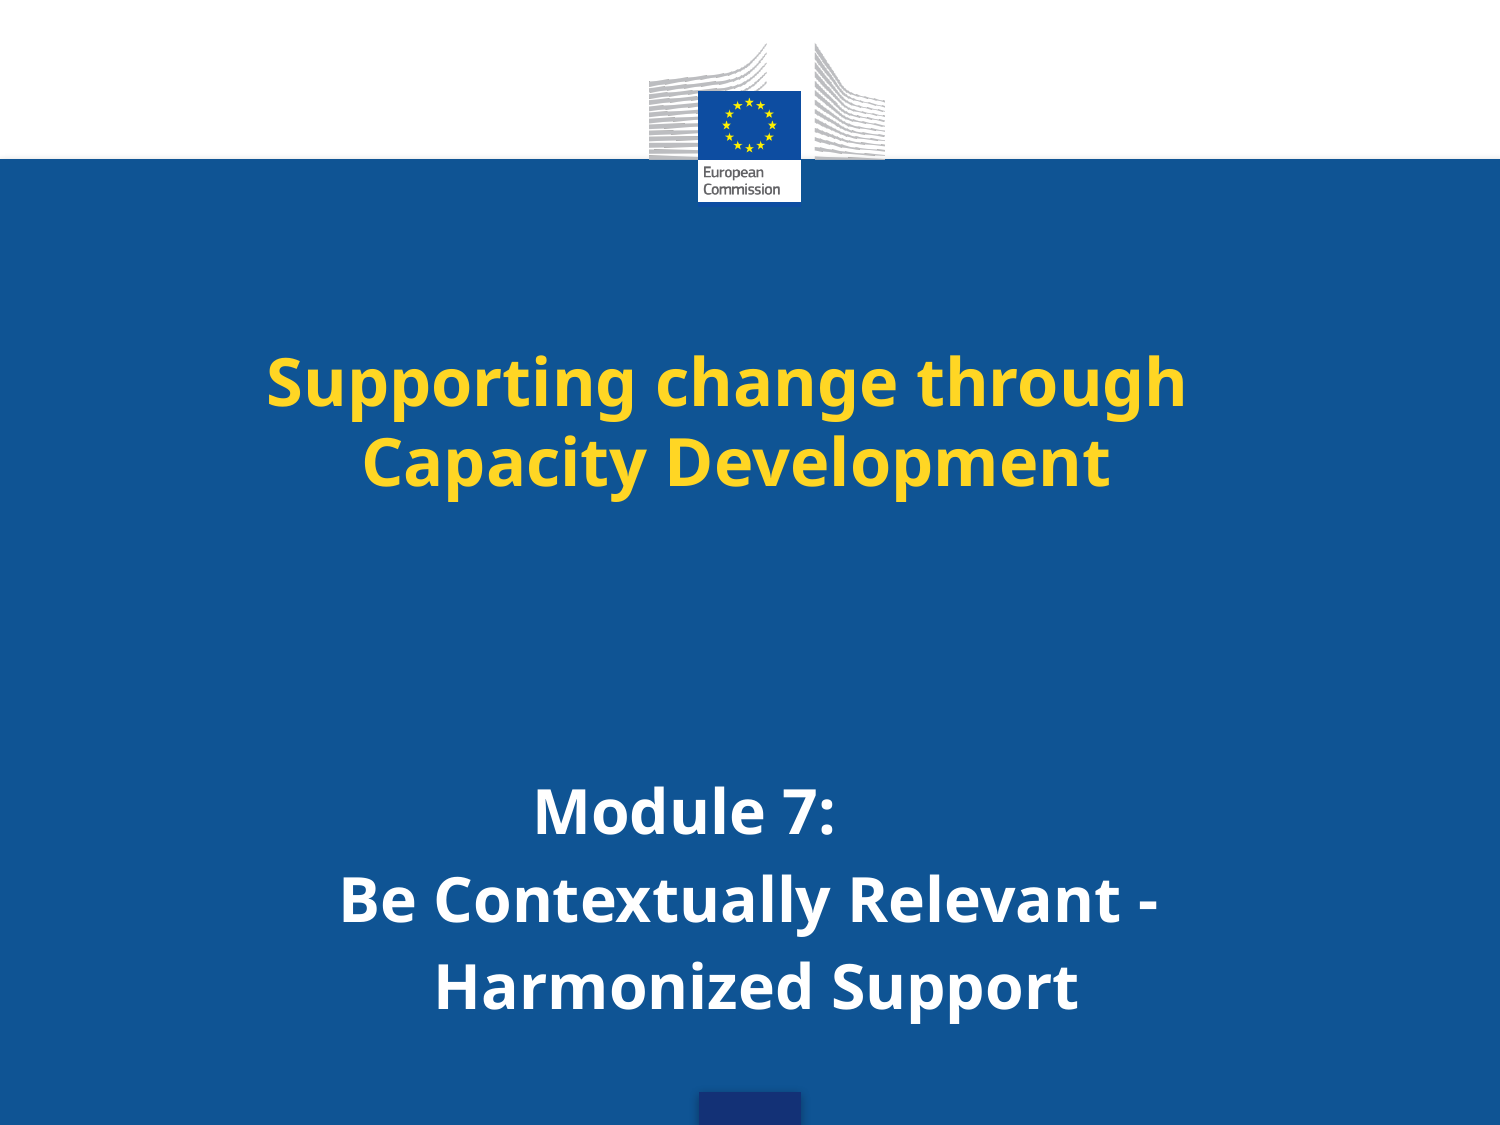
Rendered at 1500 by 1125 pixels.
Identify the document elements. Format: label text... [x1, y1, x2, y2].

title Supporting change through Capacity Development [230, 355, 1243, 485]
text_box Module 7: Be Contextually Relevant - Harmonized Support [175, 764, 1339, 966]
